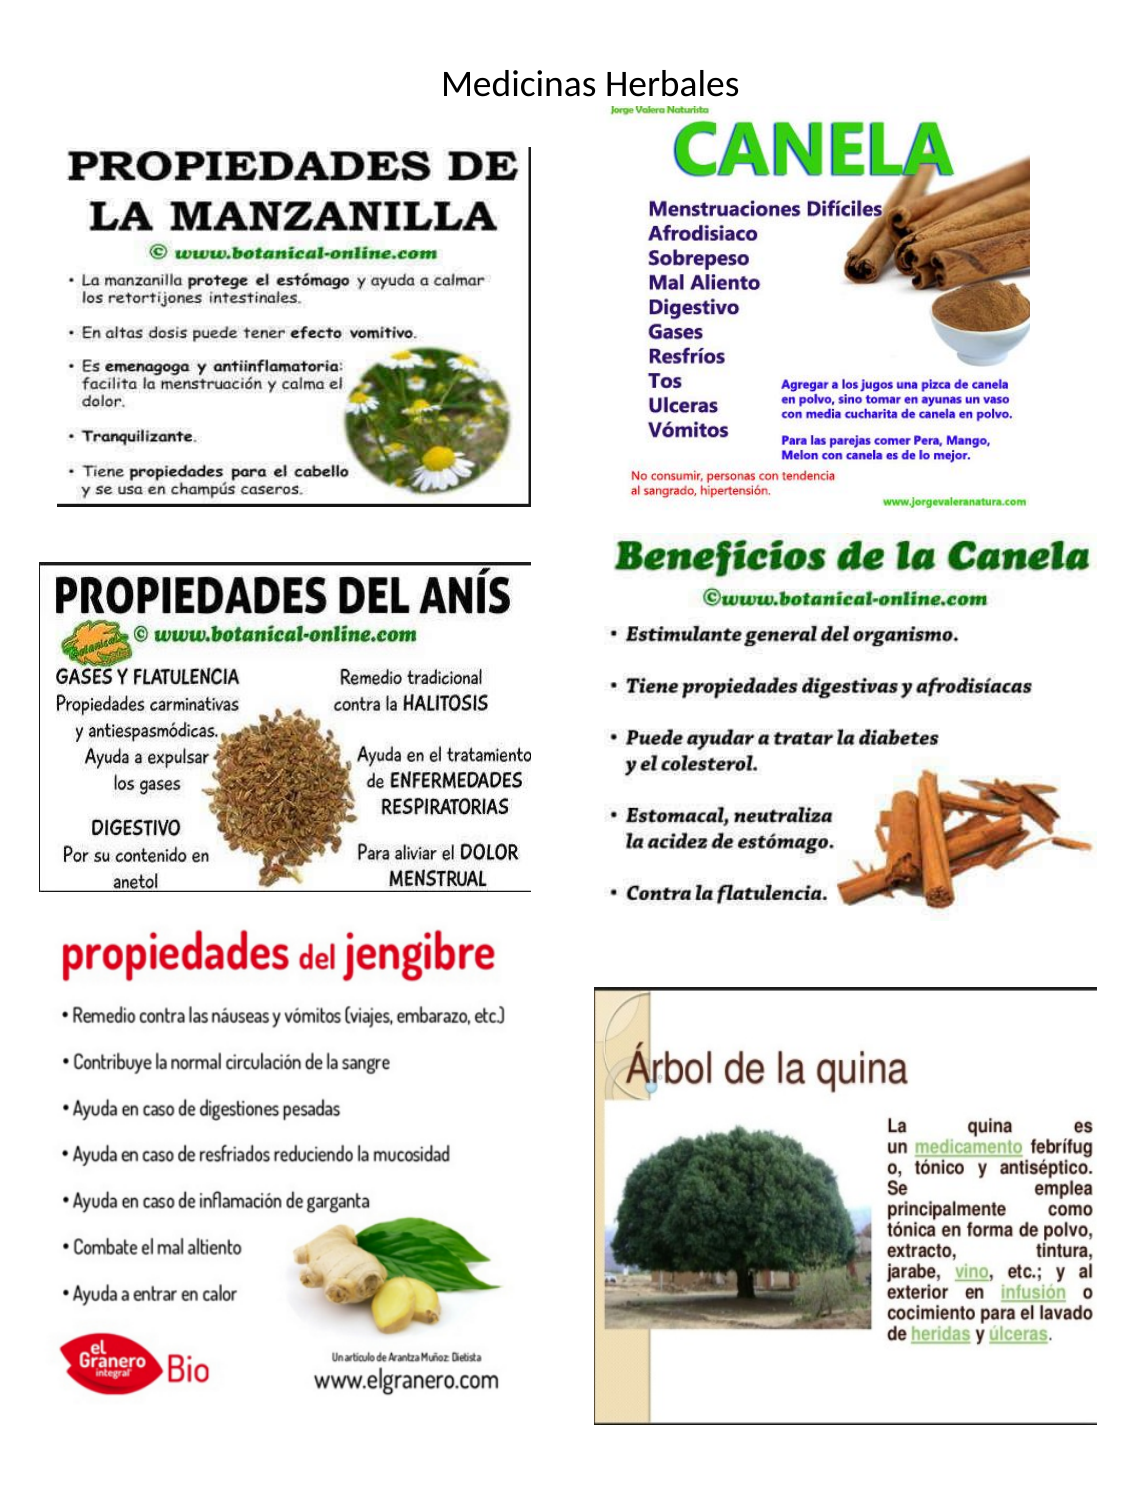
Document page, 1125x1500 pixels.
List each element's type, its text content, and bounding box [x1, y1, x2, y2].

picture [38, 562, 531, 893]
picture [595, 533, 1097, 921]
picture [594, 987, 1097, 1426]
picture [38, 920, 521, 1406]
picture [595, 105, 1030, 512]
title Medicinas Herbales [112, 24, 1069, 138]
picture [57, 147, 531, 508]
